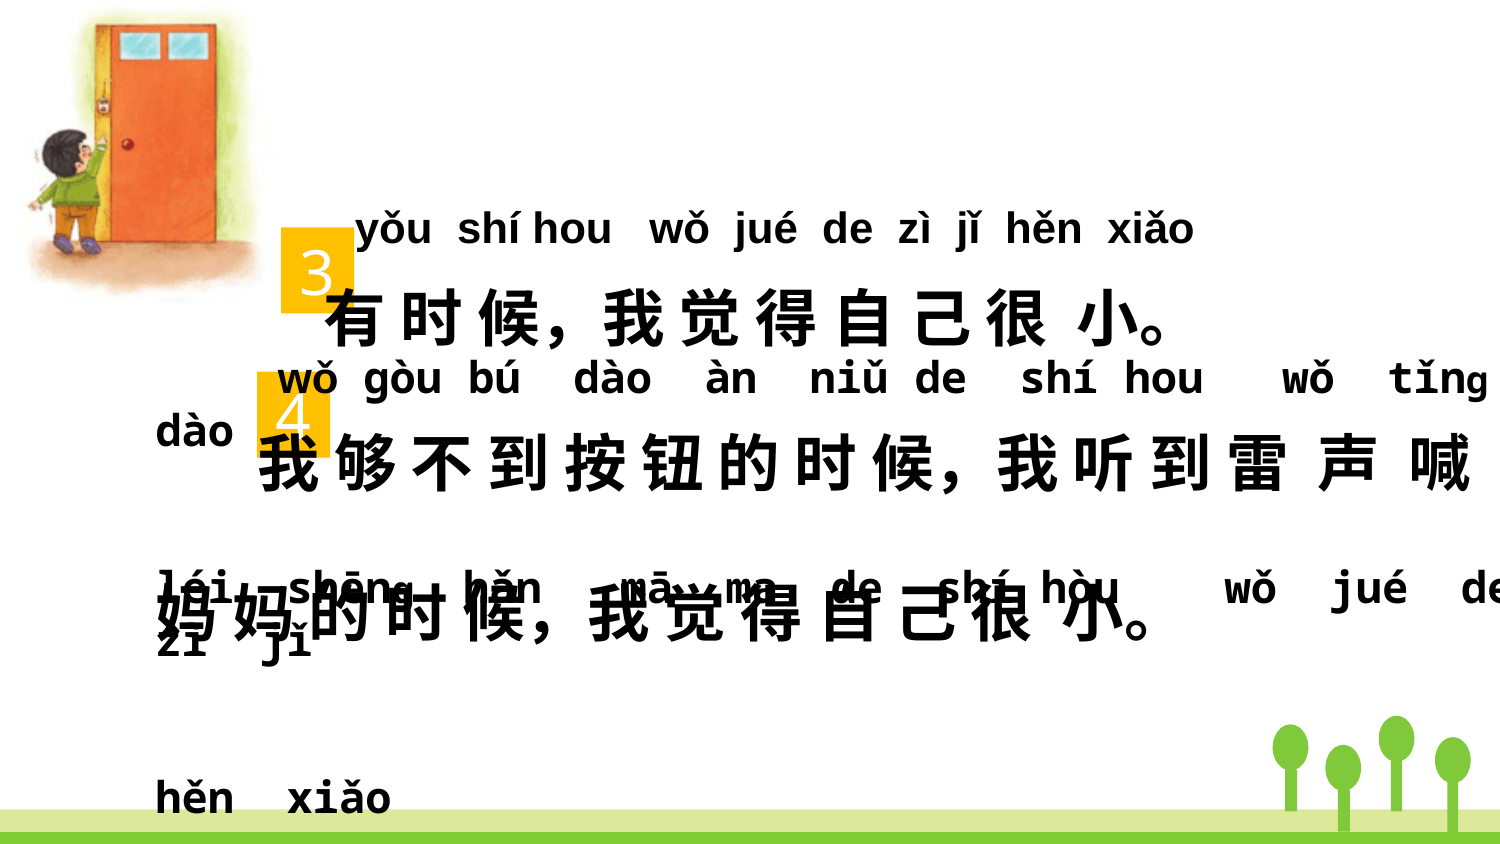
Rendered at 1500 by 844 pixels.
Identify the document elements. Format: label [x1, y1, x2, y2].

text_box [229, 192, 1471, 341]
text_box [140, 341, 1500, 729]
text_box [0, 715, 1500, 844]
picture [1, 0, 281, 305]
